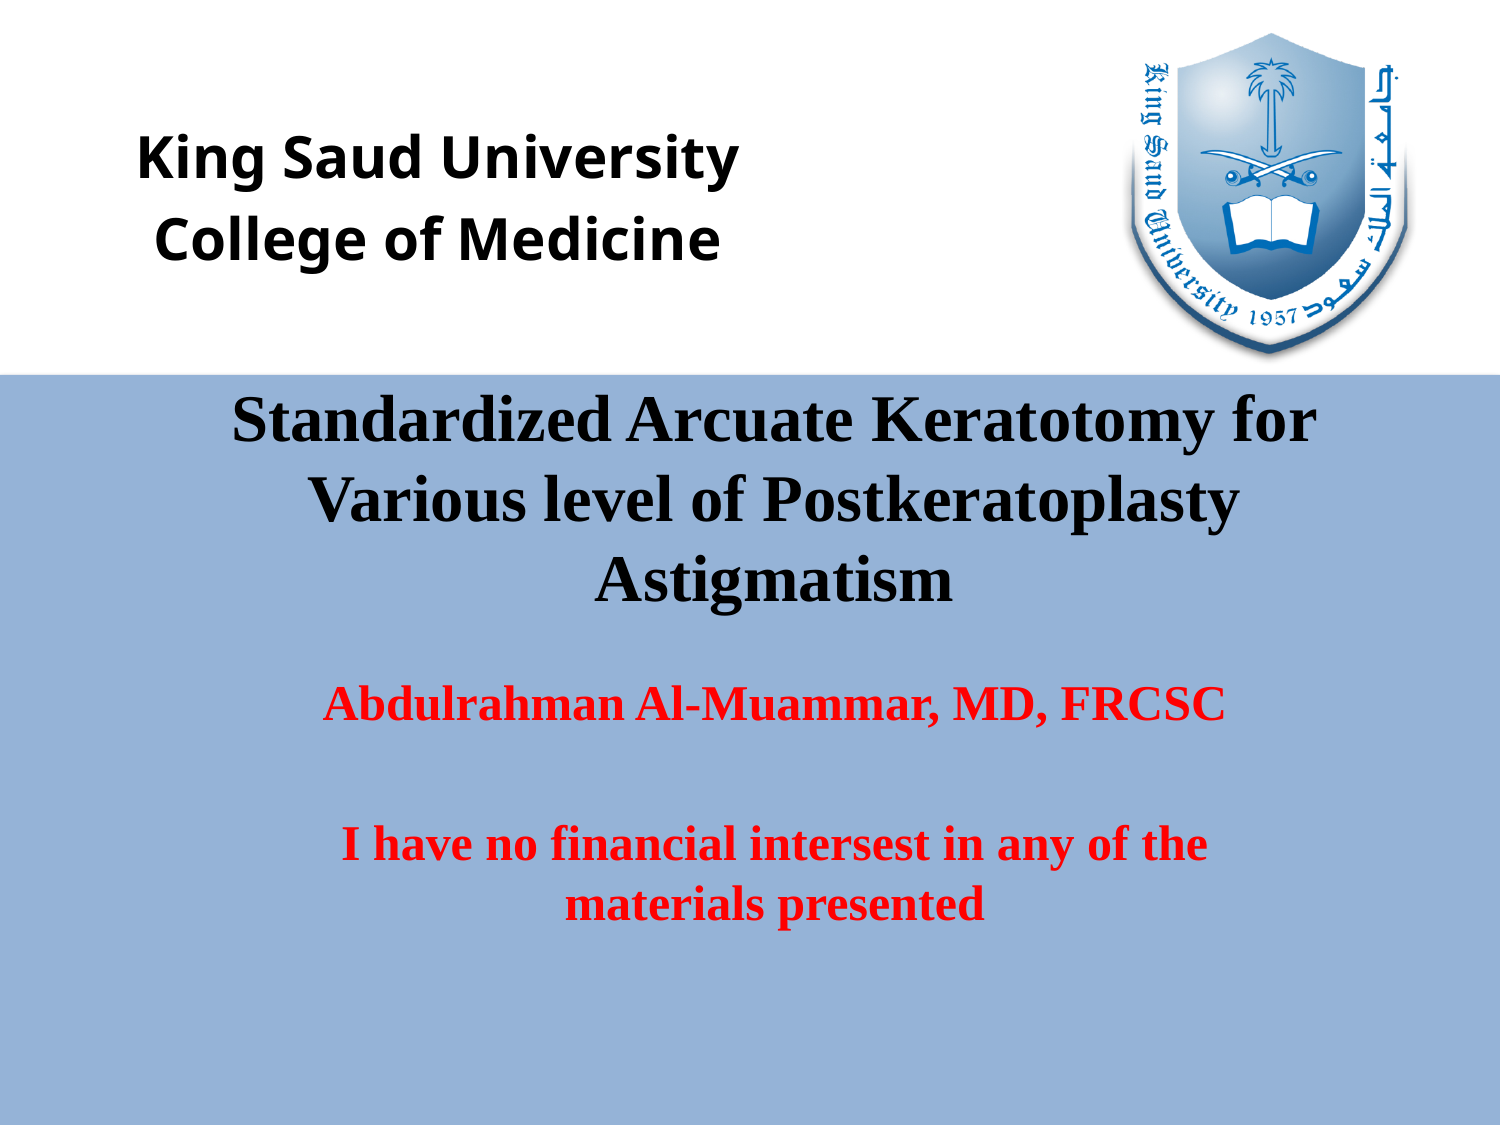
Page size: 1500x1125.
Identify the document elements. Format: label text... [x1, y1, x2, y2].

text_box Standardized Arcuate Keratotomy for Various level of Postkeratoplasty Astigmatism [137, 374, 1413, 616]
text_box King Saud University College of Medicine [75, 112, 800, 288]
text_box [0, 374, 1500, 1125]
picture [1087, 12, 1451, 376]
text_box Abdulrahman Al-Muammar, MD, FRCSC I have no financial intersest in any of the materials presented [249, 662, 1300, 950]
